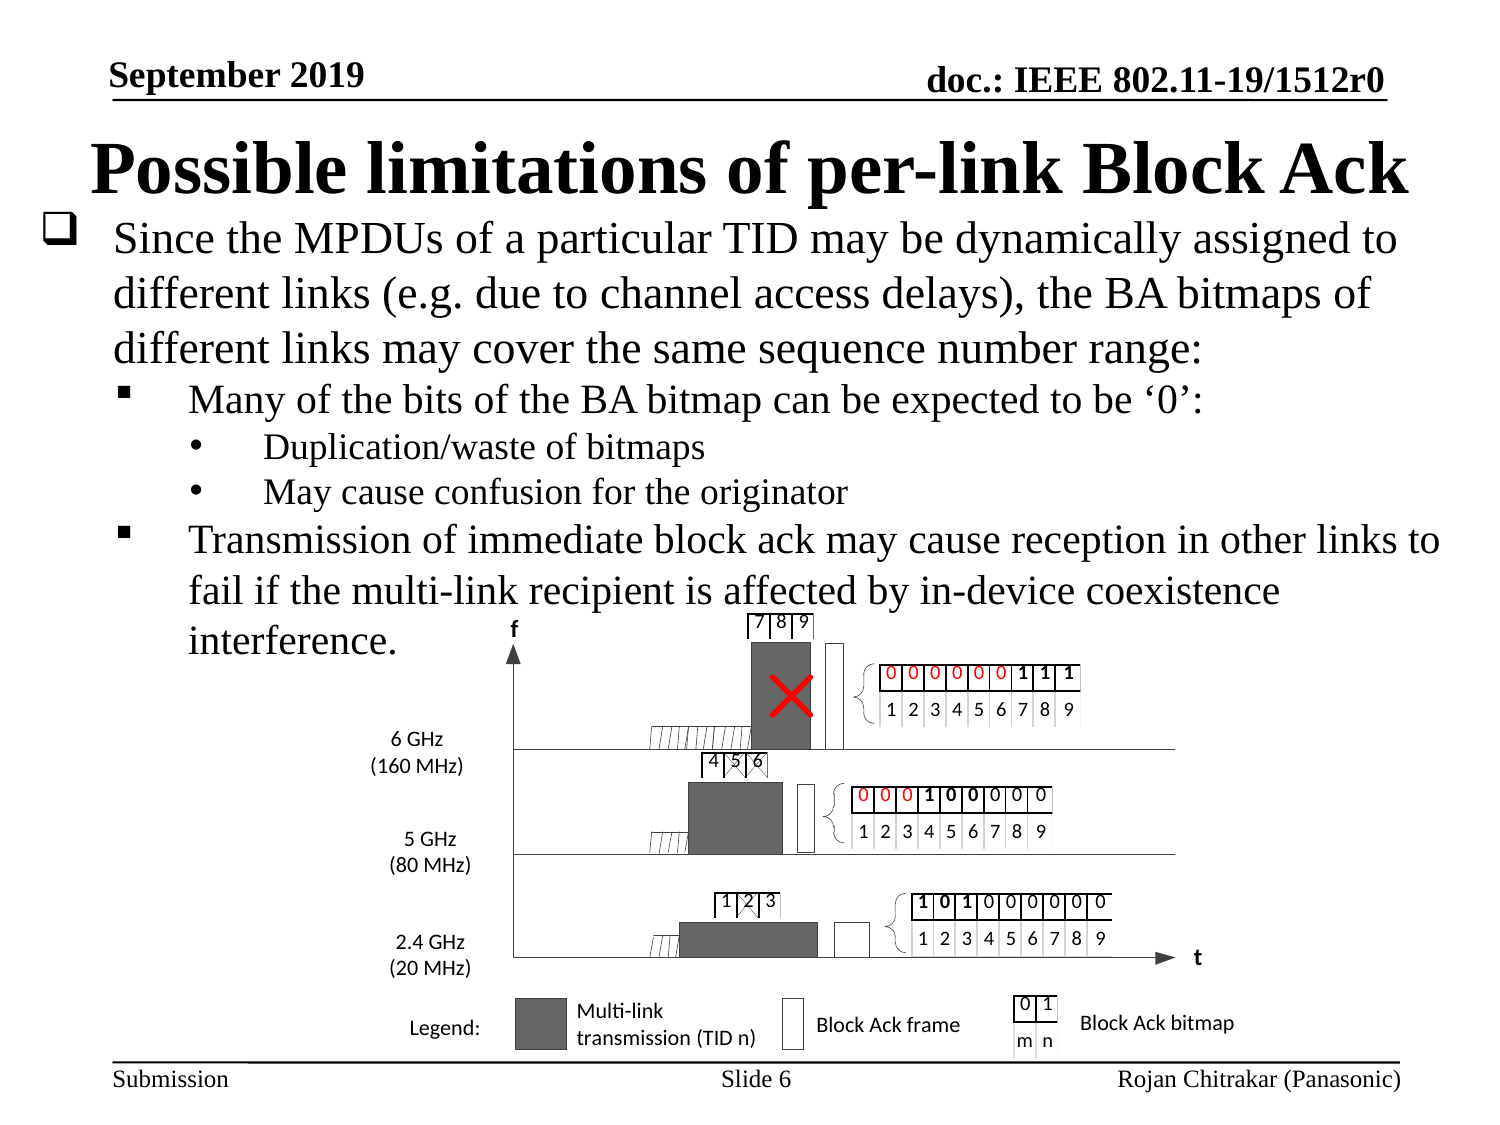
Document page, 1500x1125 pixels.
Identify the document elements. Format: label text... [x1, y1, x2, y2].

slide_number Slide 6 [712, 1071, 800, 1093]
footer Rojan Chitrakar (Panasonic) [949, 1061, 1402, 1093]
picture [367, 608, 1238, 1063]
text_box Since the MPDUs of a particular TID may be dynamically assigned to different links (e.g. due to channel access delays), the BA bitmaps of different links may cover the same sequence number range: Many of the bits of the BA bitmap can be expected to be ‘0’: Duplication/waste of bitmaps May cause confusion for the originator Transmission of immediate block ack may cause reception in other links to fail if the multi-link recipient is affected by in-device coexistence interference. [24, 200, 1463, 670]
text_box Possible limitations of per-link Block Ack [0, 111, 1500, 225]
